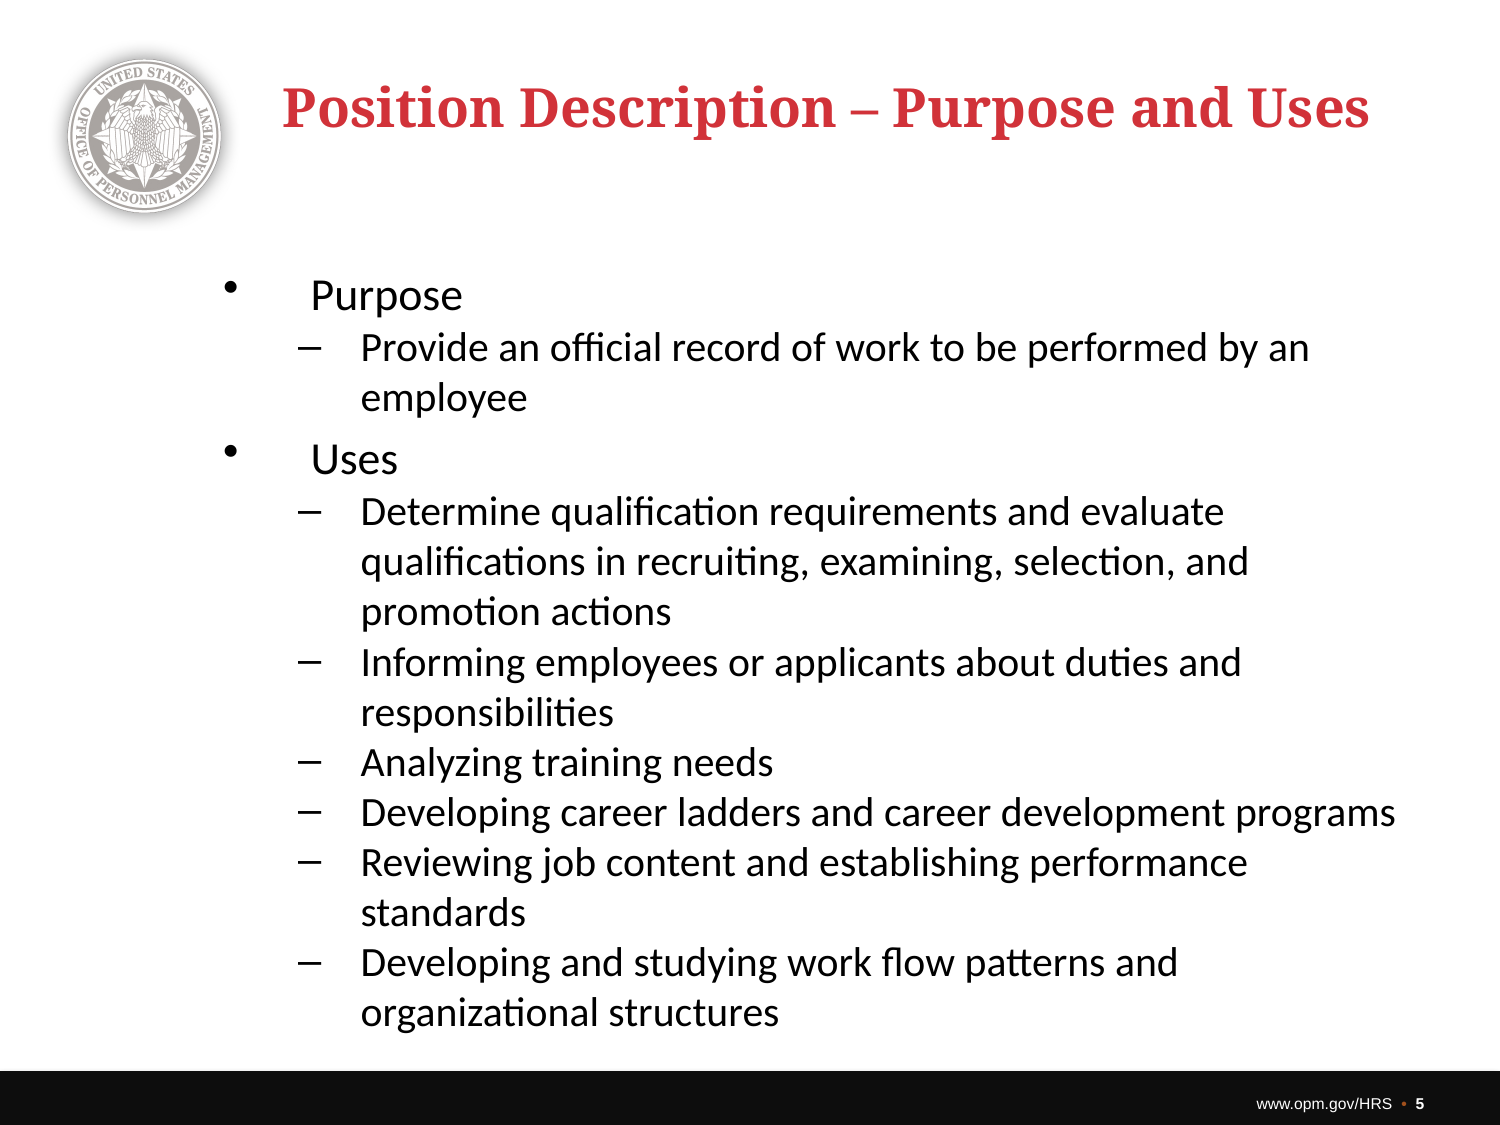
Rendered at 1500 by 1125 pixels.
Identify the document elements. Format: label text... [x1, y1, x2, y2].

picture [41, 36, 241, 231]
title Position Description – Purpose and Uses [267, 45, 1425, 167]
list Purpose Provide an official record of work to be performed by an employee Uses Determine qualification requirements and evaluate qualifications in recruiting, examining, selection, and promotion actions Informing employees or applicants about duties and responsibilities Analyzing training needs Developing career ladders and career development programs Reviewing job content and establishing performance standards Developing and studying work flow patterns and organizational structures [208, 257, 1425, 1053]
